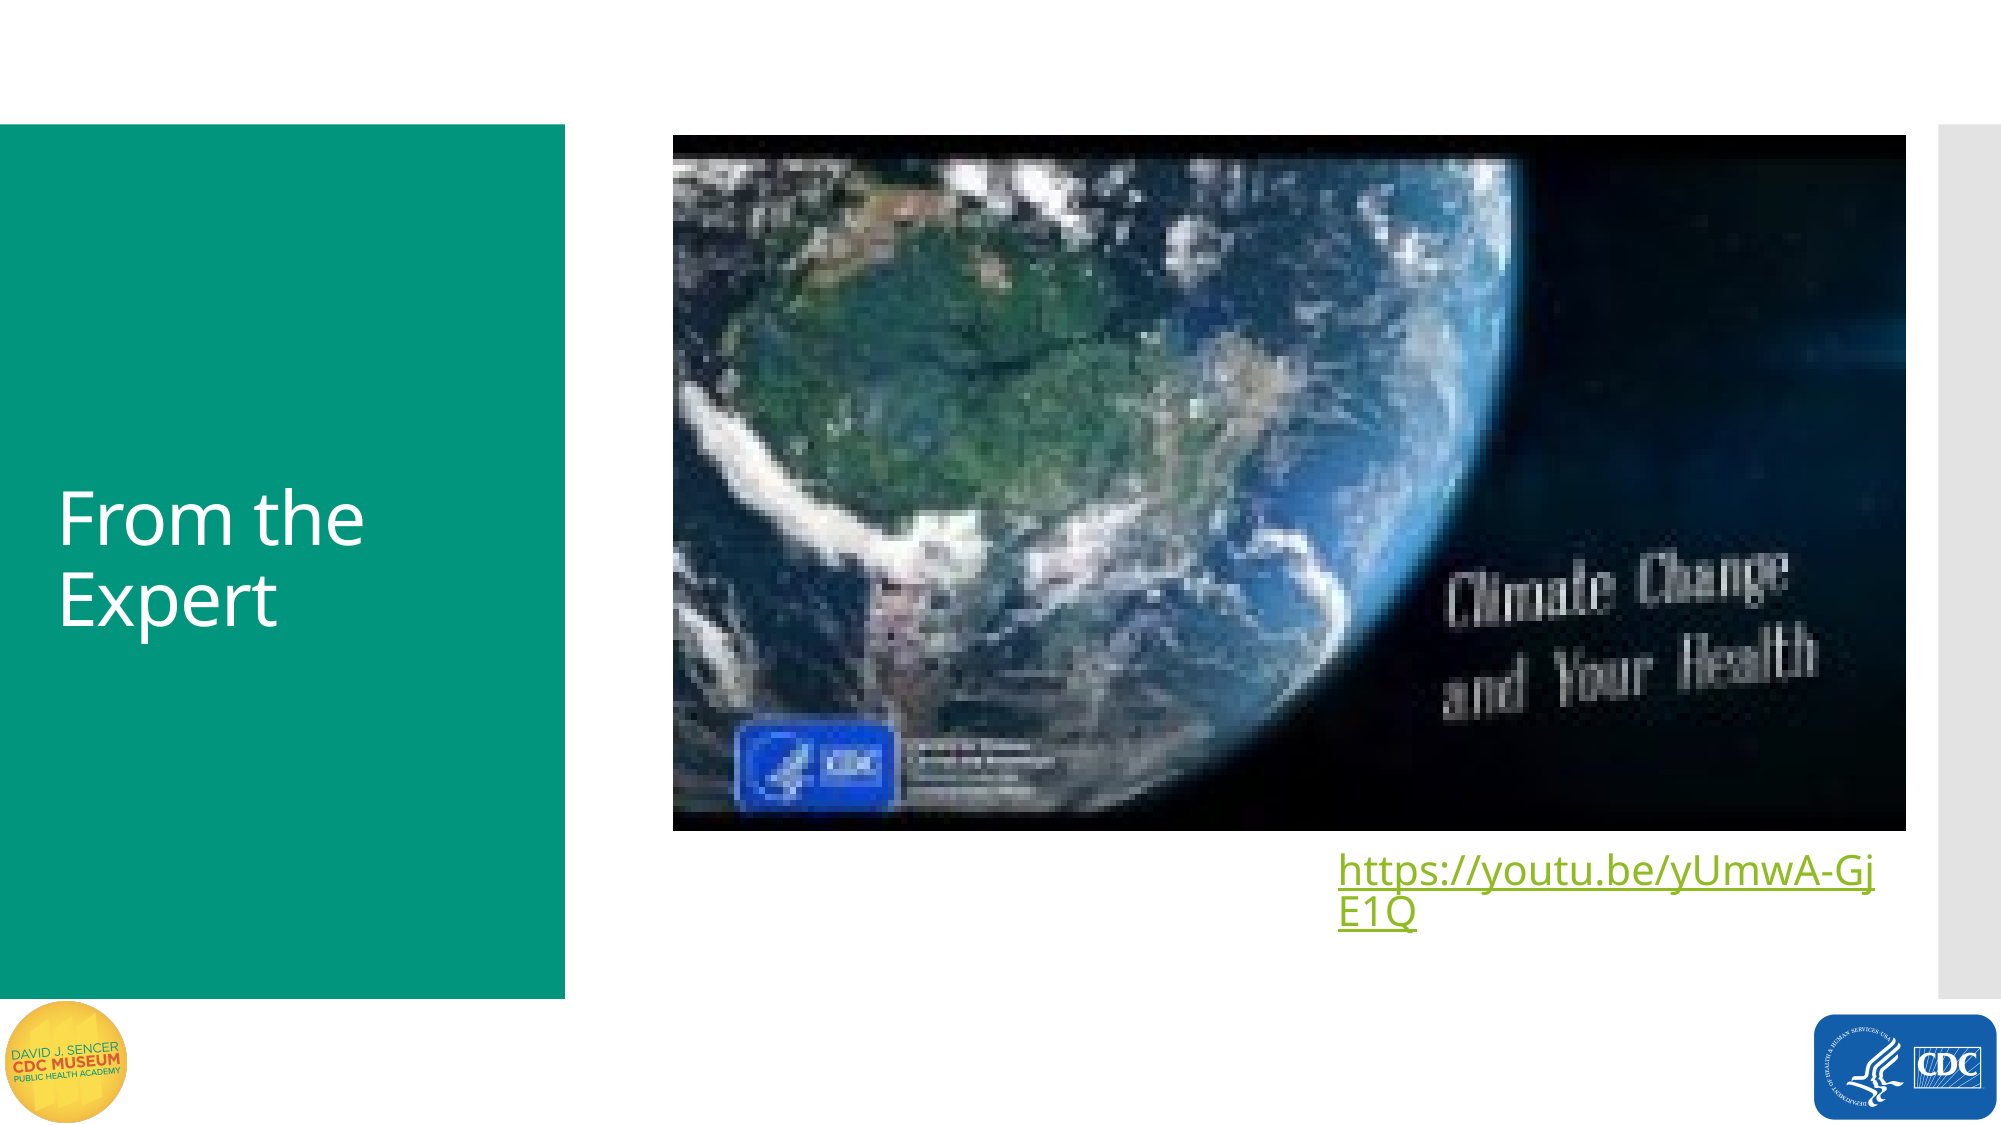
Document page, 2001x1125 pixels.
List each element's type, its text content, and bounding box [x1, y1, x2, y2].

picture [4, 1001, 127, 1123]
list https://youtu.be/yUmwA-GjE1Q [1322, 832, 1907, 909]
title From the Expert [41, 184, 525, 940]
picture [1801, 1006, 2000, 1125]
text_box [672, 133, 1907, 832]
